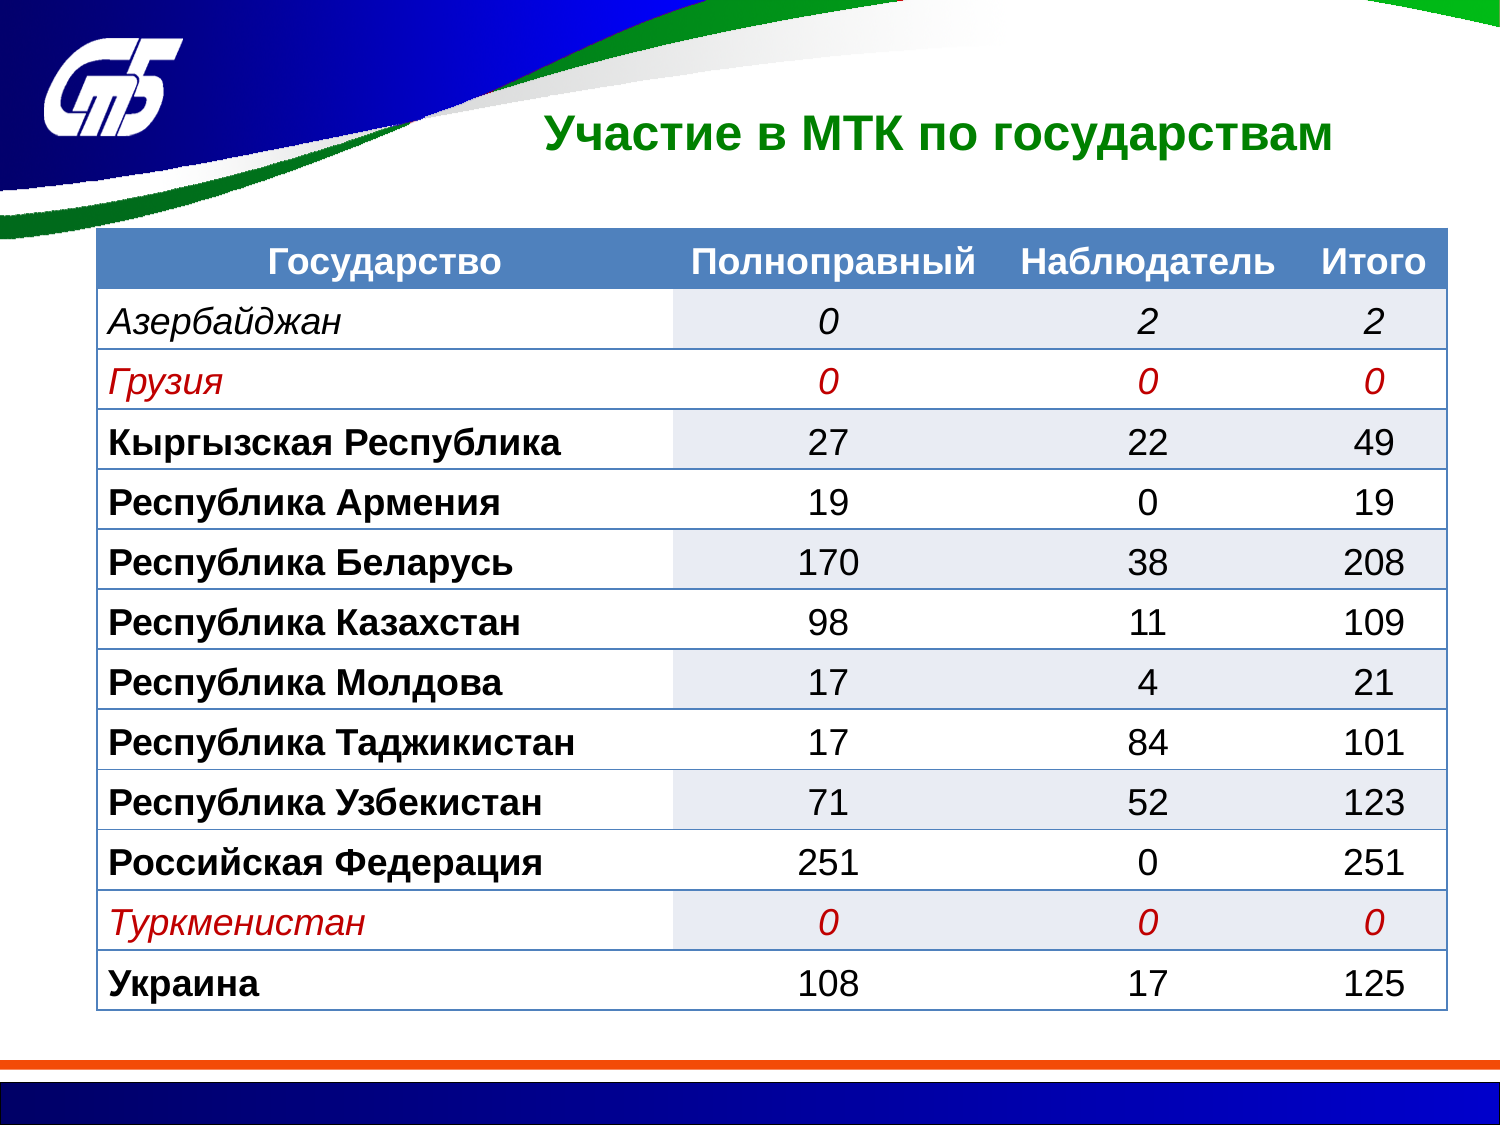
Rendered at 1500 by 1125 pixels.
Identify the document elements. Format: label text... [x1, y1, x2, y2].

table_header Наблюдатель [995, 229, 1302, 288]
table_cell 21 [1302, 650, 1446, 708]
table_cell 101 [1302, 710, 1446, 769]
table_cell 2 [995, 289, 1302, 348]
table_cell Республика Армения [98, 470, 673, 528]
table_cell 0 [673, 350, 995, 408]
table_cell 19 [673, 470, 995, 528]
table_cell 11 [995, 590, 1302, 648]
table_cell 49 [1302, 410, 1446, 468]
table_header Государство [98, 229, 673, 288]
table_cell Российская Федерация [98, 830, 673, 889]
table_cell Республика Беларусь [98, 530, 673, 588]
table_cell 0 [995, 470, 1302, 528]
table_cell Туркменистан [98, 891, 673, 949]
table_cell 0 [1302, 350, 1446, 408]
table_cell 17 [995, 951, 1302, 1009]
table_cell Кыргызская Республика [98, 410, 673, 468]
table_cell Республика Казахстан [98, 590, 673, 648]
table_cell 0 [673, 891, 995, 949]
table_cell 0 [1302, 891, 1446, 949]
table_cell Азербайджан [98, 289, 673, 348]
picture [0, 0, 1500, 1047]
table_cell Грузия [98, 350, 673, 408]
table_cell 4 [995, 650, 1302, 708]
table_cell 125 [1302, 951, 1446, 1009]
table_cell 0 [673, 289, 995, 348]
table_header Полноправный [673, 229, 995, 288]
table_cell 17 [673, 710, 995, 769]
table_cell 38 [995, 530, 1302, 588]
table_cell 2 [1302, 289, 1446, 348]
table_cell 98 [673, 590, 995, 648]
table_cell Украина [98, 951, 673, 1009]
table_cell Республика Молдова [98, 650, 673, 708]
table_cell 84 [995, 710, 1302, 769]
table_cell 0 [995, 891, 1302, 949]
table_cell 170 [673, 530, 995, 588]
table_cell 52 [995, 770, 1302, 829]
table_cell 71 [673, 770, 995, 829]
table_cell 251 [1302, 830, 1446, 889]
table_cell Республика Таджикистан [98, 710, 673, 769]
table_cell Республика Узбекистан [98, 770, 673, 829]
table_cell 109 [1302, 590, 1446, 648]
table_cell 0 [995, 830, 1302, 889]
table_cell 123 [1302, 770, 1446, 829]
table_cell 0 [995, 350, 1302, 408]
table_cell 17 [673, 650, 995, 708]
text_box Участие в МТК по государствам [324, 97, 1500, 164]
table_cell 108 [673, 951, 995, 1009]
table_cell 22 [995, 410, 1302, 468]
table_cell 208 [1302, 530, 1446, 588]
table_cell 251 [673, 830, 995, 889]
table_cell 27 [673, 410, 995, 468]
table_cell 19 [1302, 470, 1446, 528]
table_header Итого [1302, 229, 1446, 288]
